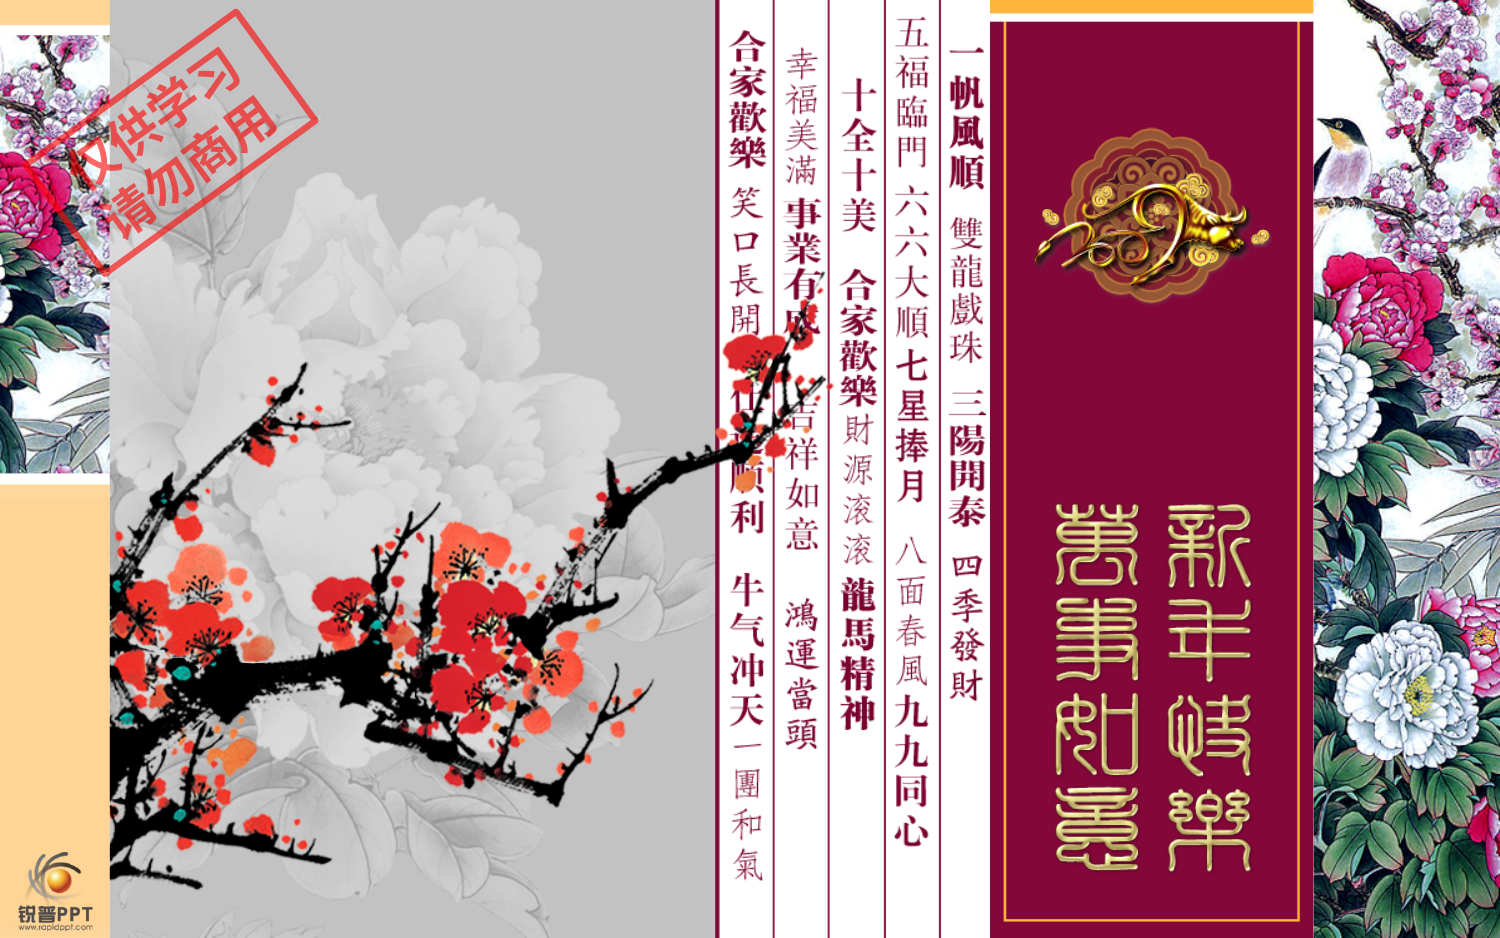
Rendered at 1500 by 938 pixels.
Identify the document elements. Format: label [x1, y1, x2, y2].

text_box [121, 257, 844, 903]
text_box [15, 852, 93, 938]
picture [0, 0, 1500, 938]
